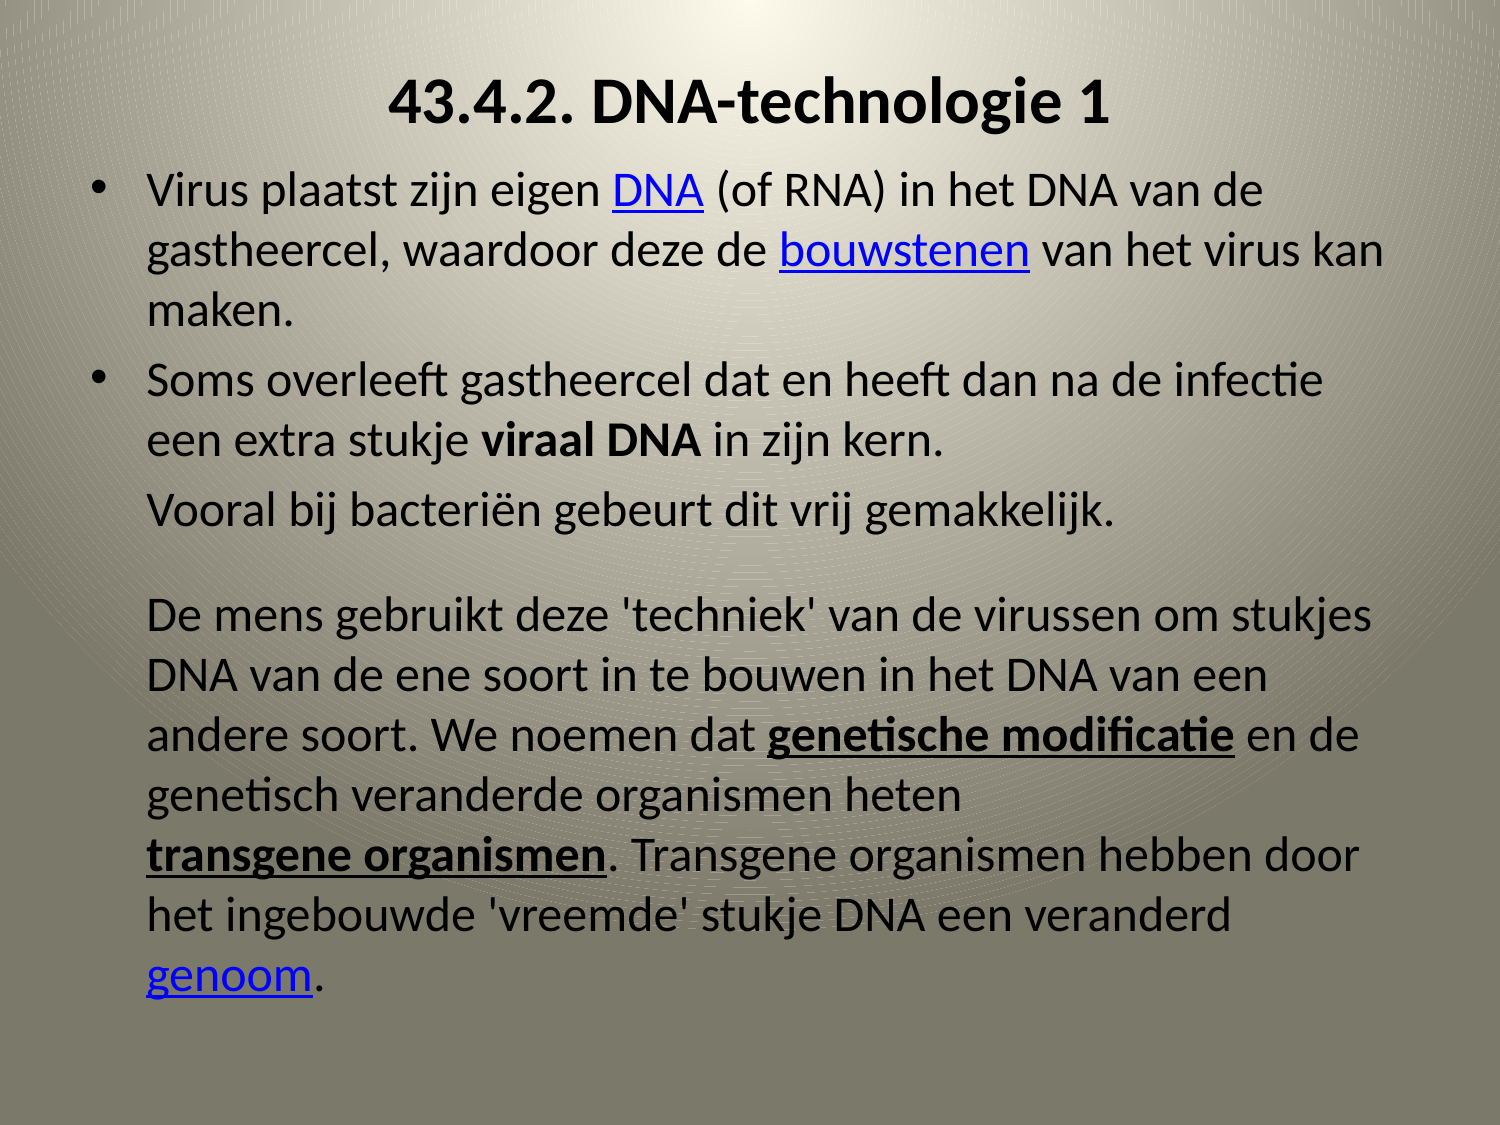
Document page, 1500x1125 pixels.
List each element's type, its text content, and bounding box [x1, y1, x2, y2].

list Virus plaatst zijn eigen DNA (of RNA) in het DNA van de gastheercel, waardoor deze de bouwstenen van het virus kan maken. Soms overleeft gastheercel dat en heeft dan na de infectie een extra stukje viraal DNA in zijn kern. Vooral bij bacteriën gebeurt dit vrij gemakkelijk. De mens gebruikt deze 'techniek' van de virussen om stukjes DNA van de ene soort in te bouwen in het DNA van een andere soort. We noemen dat genetische modificatie en de genetisch veranderde organismen heten transgene organismen. Transgene organismen hebben door het ingebouwde 'vreemde' stukje DNA een veranderd genoom. [75, 149, 1425, 1094]
title 43.4.2. DNA-technologie 1 [75, 45, 1425, 149]
